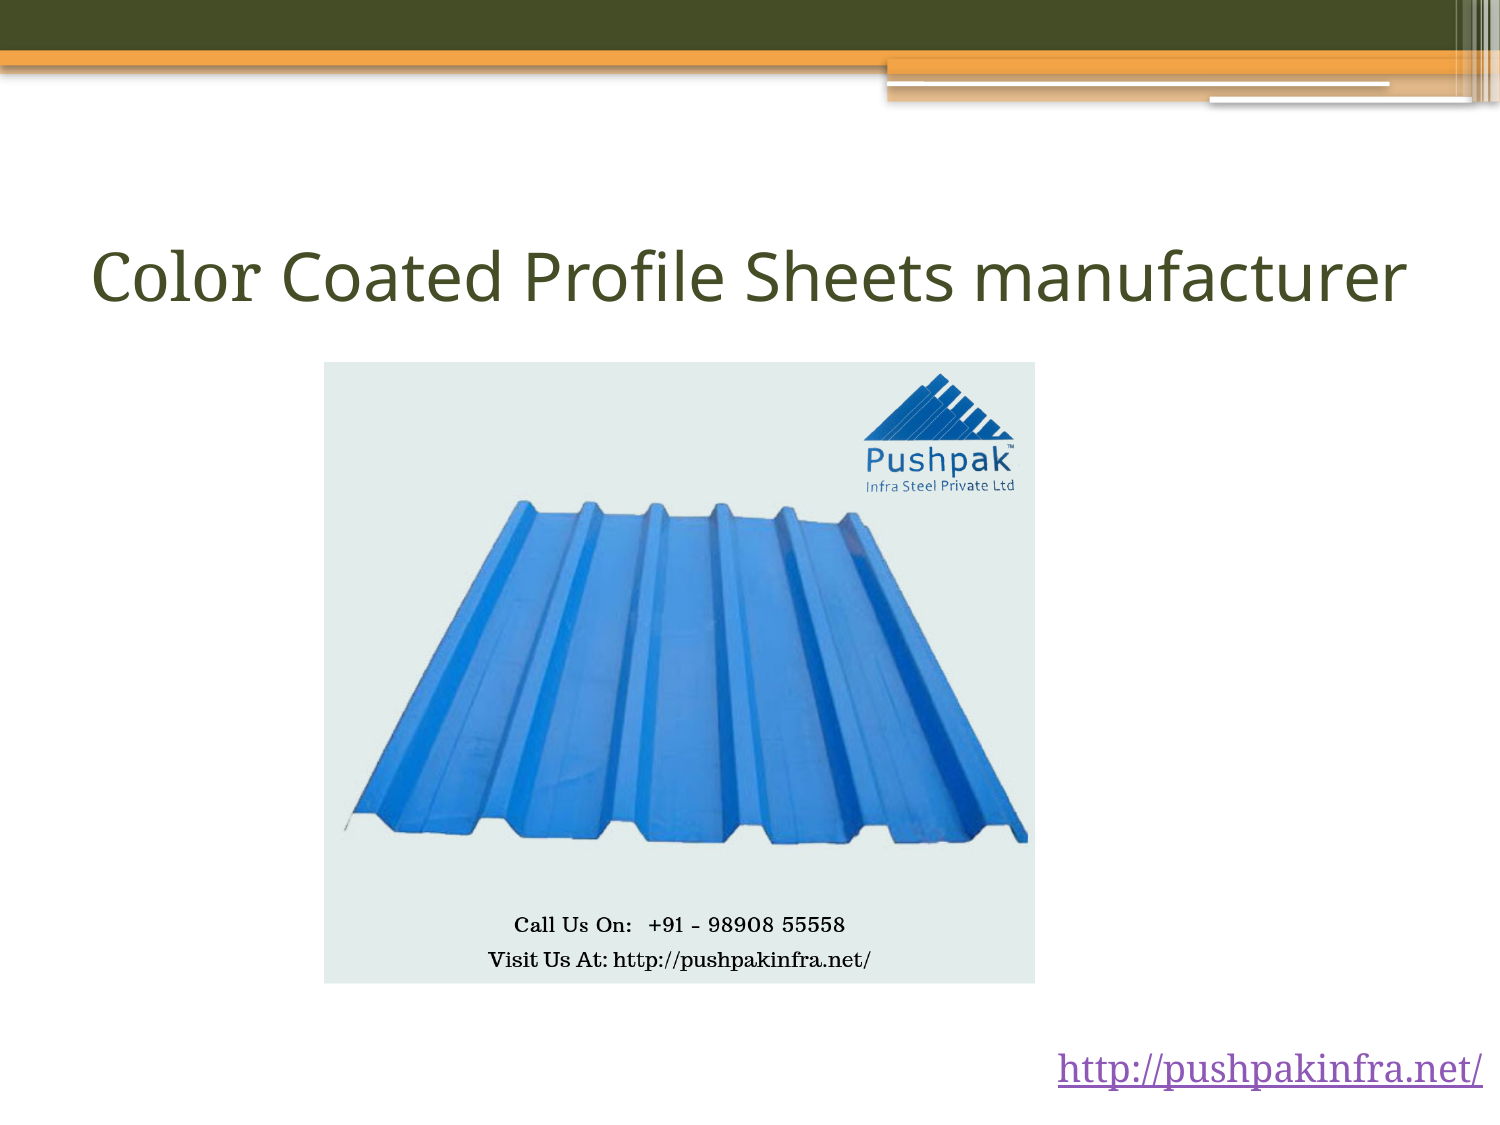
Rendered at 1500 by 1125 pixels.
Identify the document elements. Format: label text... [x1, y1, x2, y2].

text_box http://pushpakinfra.net/ [1042, 1037, 1498, 1104]
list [324, 362, 1035, 1072]
title Color Coated Profile Sheets manufacturer [75, 187, 1425, 363]
